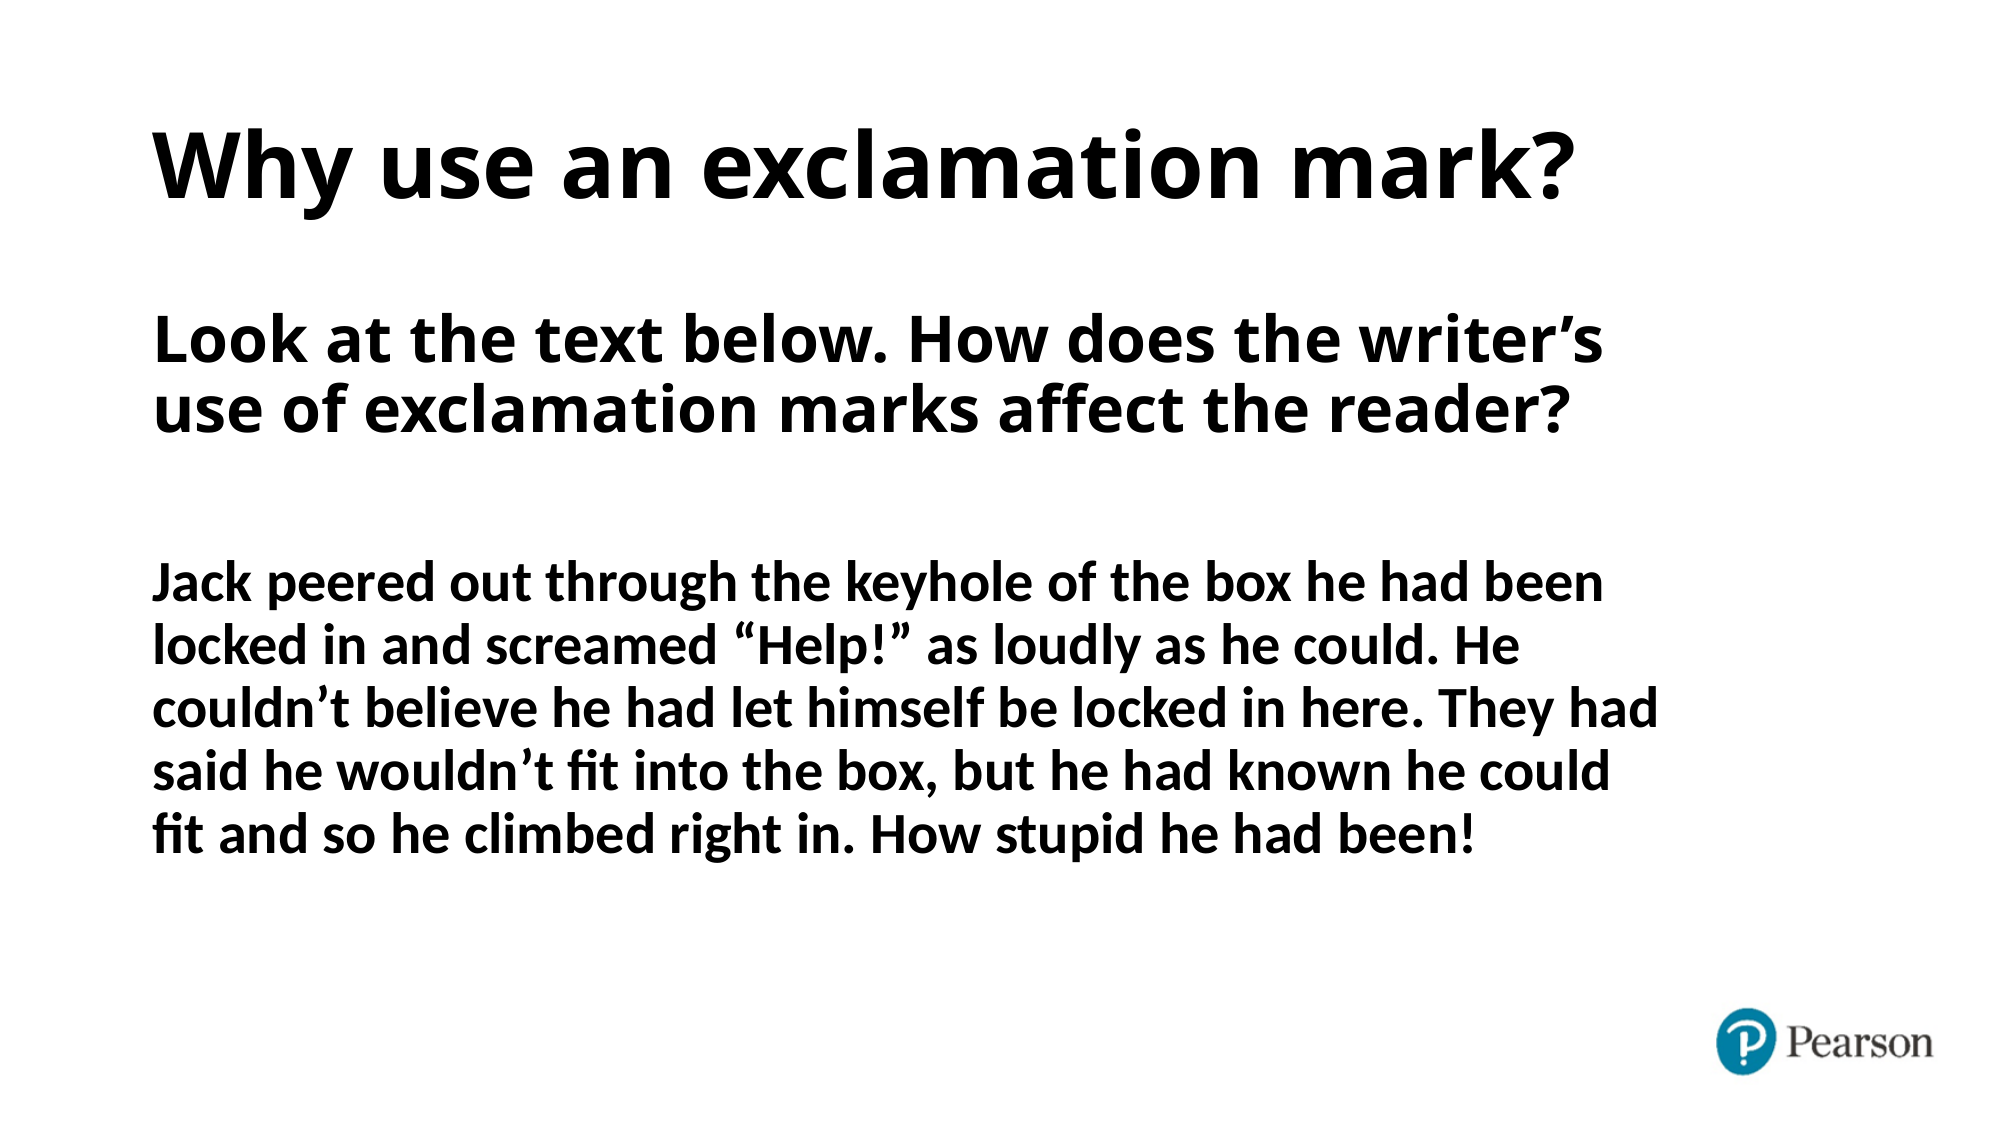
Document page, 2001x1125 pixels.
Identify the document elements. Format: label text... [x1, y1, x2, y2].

list Look at the text below. How does the writer’s use of exclamation marks affect the reader? Jack peered out through the keyhole of the box he had been locked in and screamed “Help!” as loudly as he could. He couldn’t believe he had let himself be locked in here. They had said he wouldn’t fit into the box, but he had known he could fit and so he climbed right in. How stupid he had been! [137, 299, 1677, 1014]
picture [1706, 993, 1944, 1086]
title Why use an exclamation mark? [137, 59, 1863, 278]
